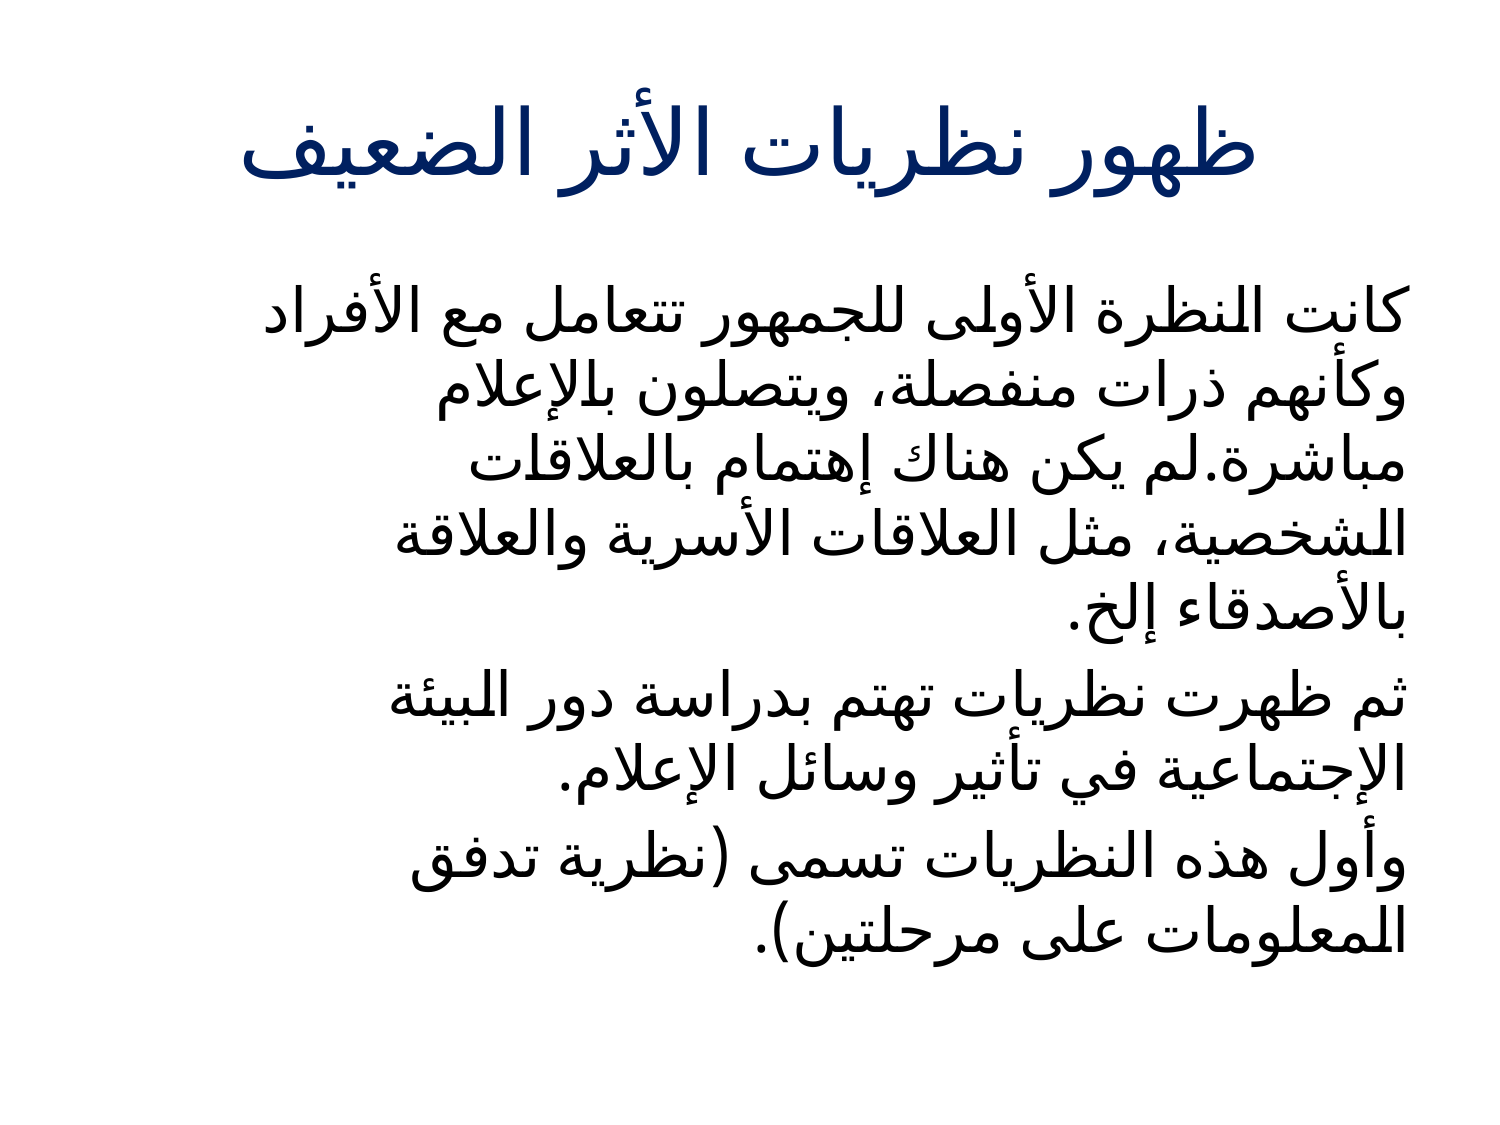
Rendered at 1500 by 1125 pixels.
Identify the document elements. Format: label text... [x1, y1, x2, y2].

list كانت النظرة الأولى للجمهور تتعامل مع الأفراد وكأنهم ذرات منفصلة، ويتصلون بالإعلام مباشرة.لم يكن هناك إهتمام بالعلاقات الشخصية، مثل العلاقات الأسرية والعلاقة بالأصدقاء إلخ. ثم ظهرت نظريات تهتم بدراسة دور البيئة الإجتماعية في تأثير وسائل الإعلام. وأول هذه النظريات تسمى (نظرية تدفق المعلومات على مرحلتين). [194, 262, 1425, 976]
title ظهور نظريات الأثر الضعيف [75, 45, 1425, 233]
